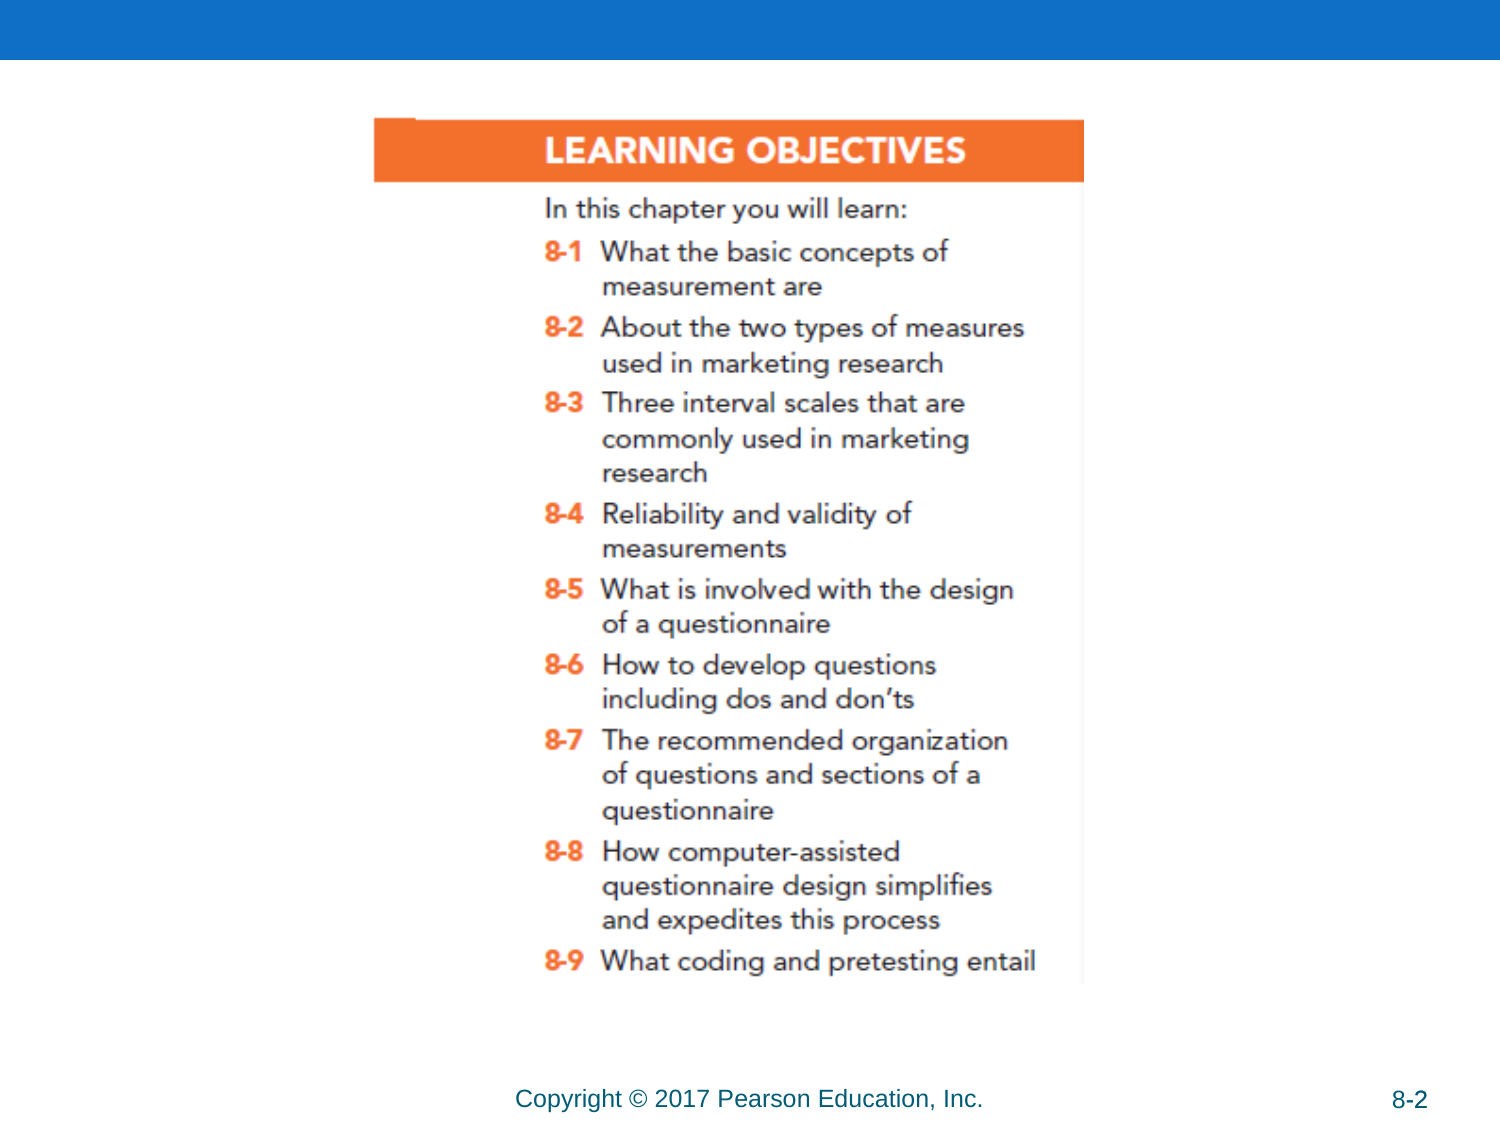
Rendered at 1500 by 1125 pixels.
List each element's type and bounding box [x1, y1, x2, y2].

picture [367, 109, 1084, 984]
picture [641, 1100, 647, 1107]
